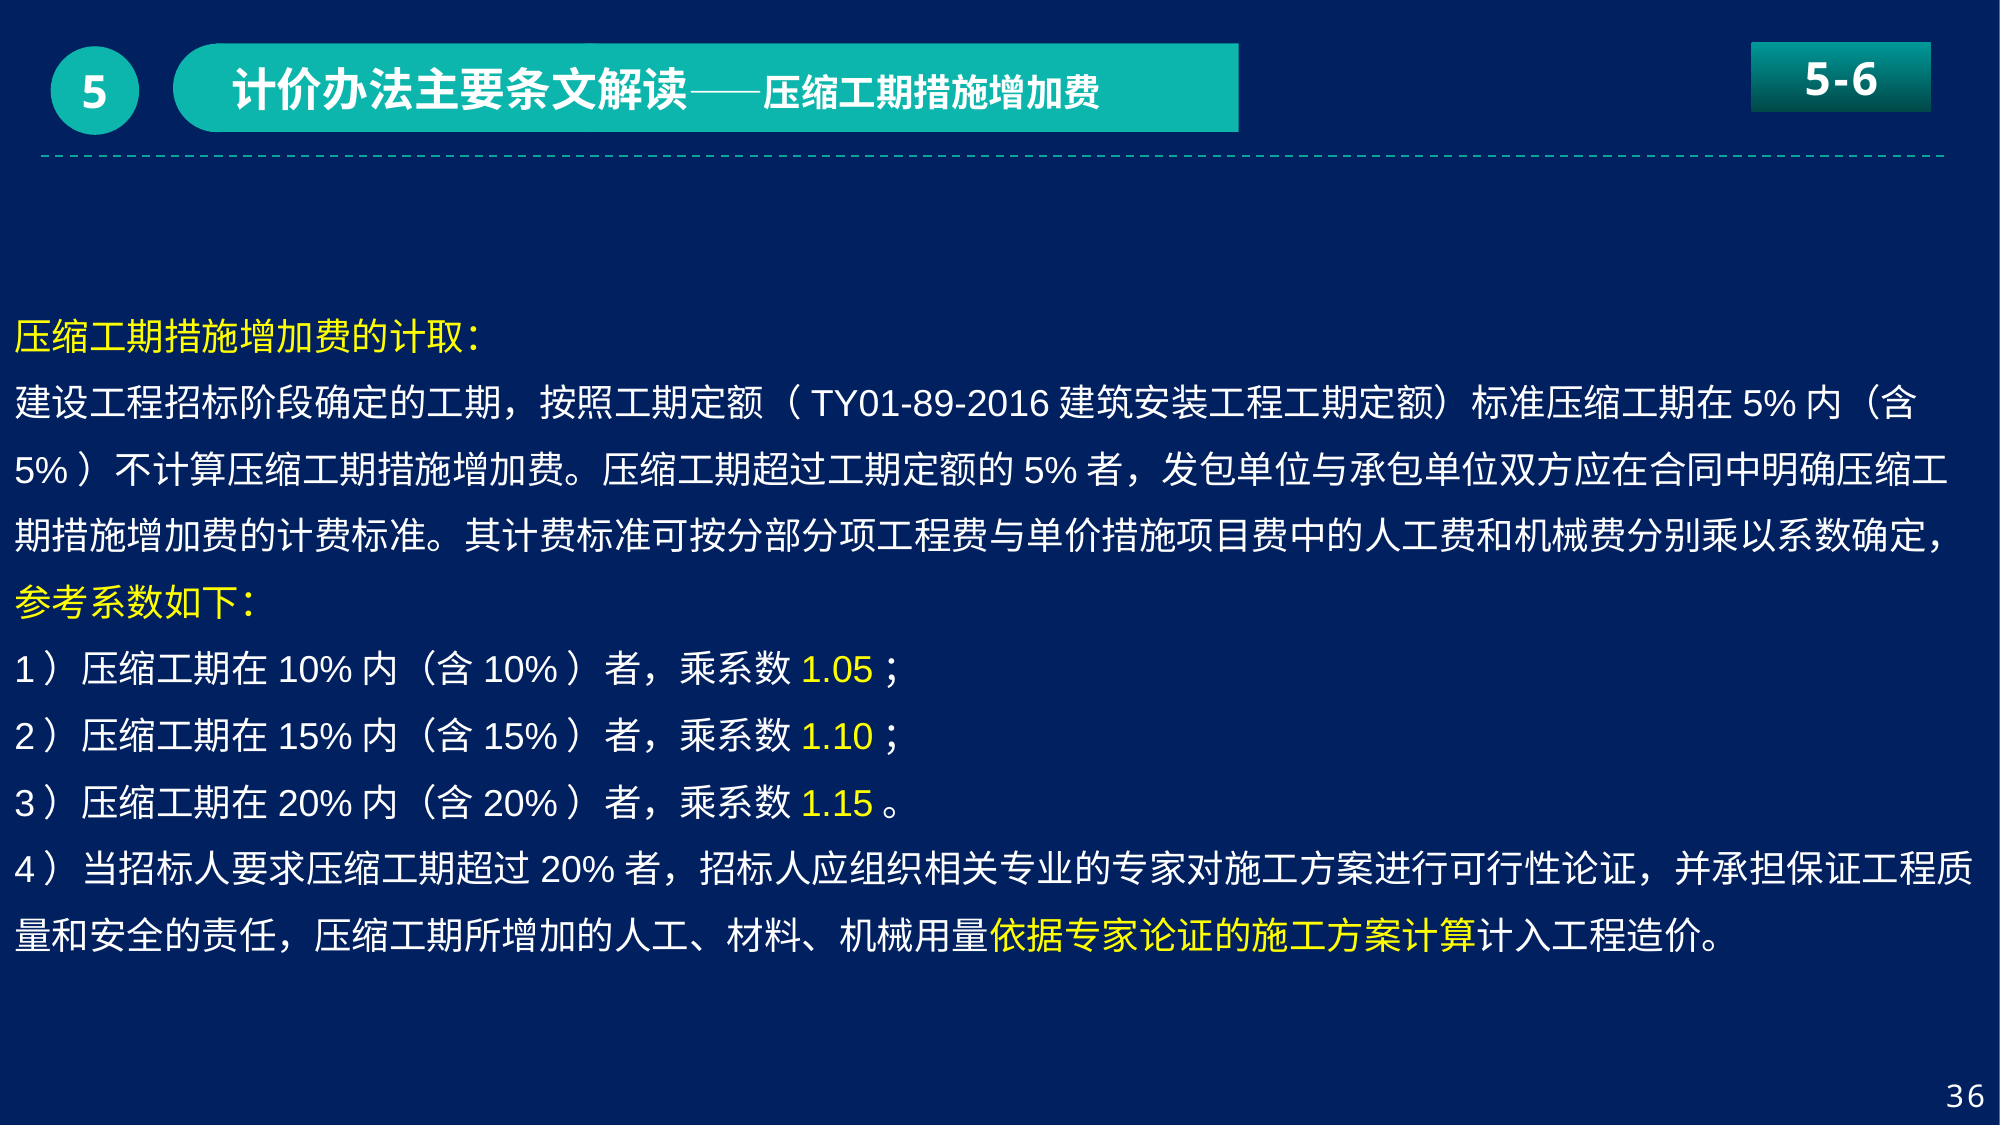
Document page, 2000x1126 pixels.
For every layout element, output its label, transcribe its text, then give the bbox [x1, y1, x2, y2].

text_box 压缩工期措施增加费的计取： 建设工程招标阶段确定的工期，按照工期定额（TY01-89-2016建筑安装工程工期定额）标准压缩工期在5%内（含5%）不计算压缩工期措施增加费。压缩工期超过工期定额的5%者，发包单位与承包单位双方应在合同中明确压缩工期措施增加费的计费标准。其计费标准可按分部分项工程费与单价措施项目费中的人工费和机械费分别乘以系数确定，参考系数如下： 1）压缩工期在10%内（含10%）者，乘系数1.05； 2）压缩工期在15%内（含15%）者，乘系数1.10； 3）压缩工期在20%内（含20%）者，乘系数1.15。 4）当招标人要求压缩工期超过20%者，招标人应组织相关专业的专家对施工方案进行可行性论证，并承担保证工程质量和安全的责任，压缩工期所增加的人工、材料、机械用量依据专家论证的施工方案计算计入工程造价。 [0, 283, 2000, 1054]
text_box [40, 43, 1950, 157]
text_box 36 [1905, 1065, 2000, 1126]
